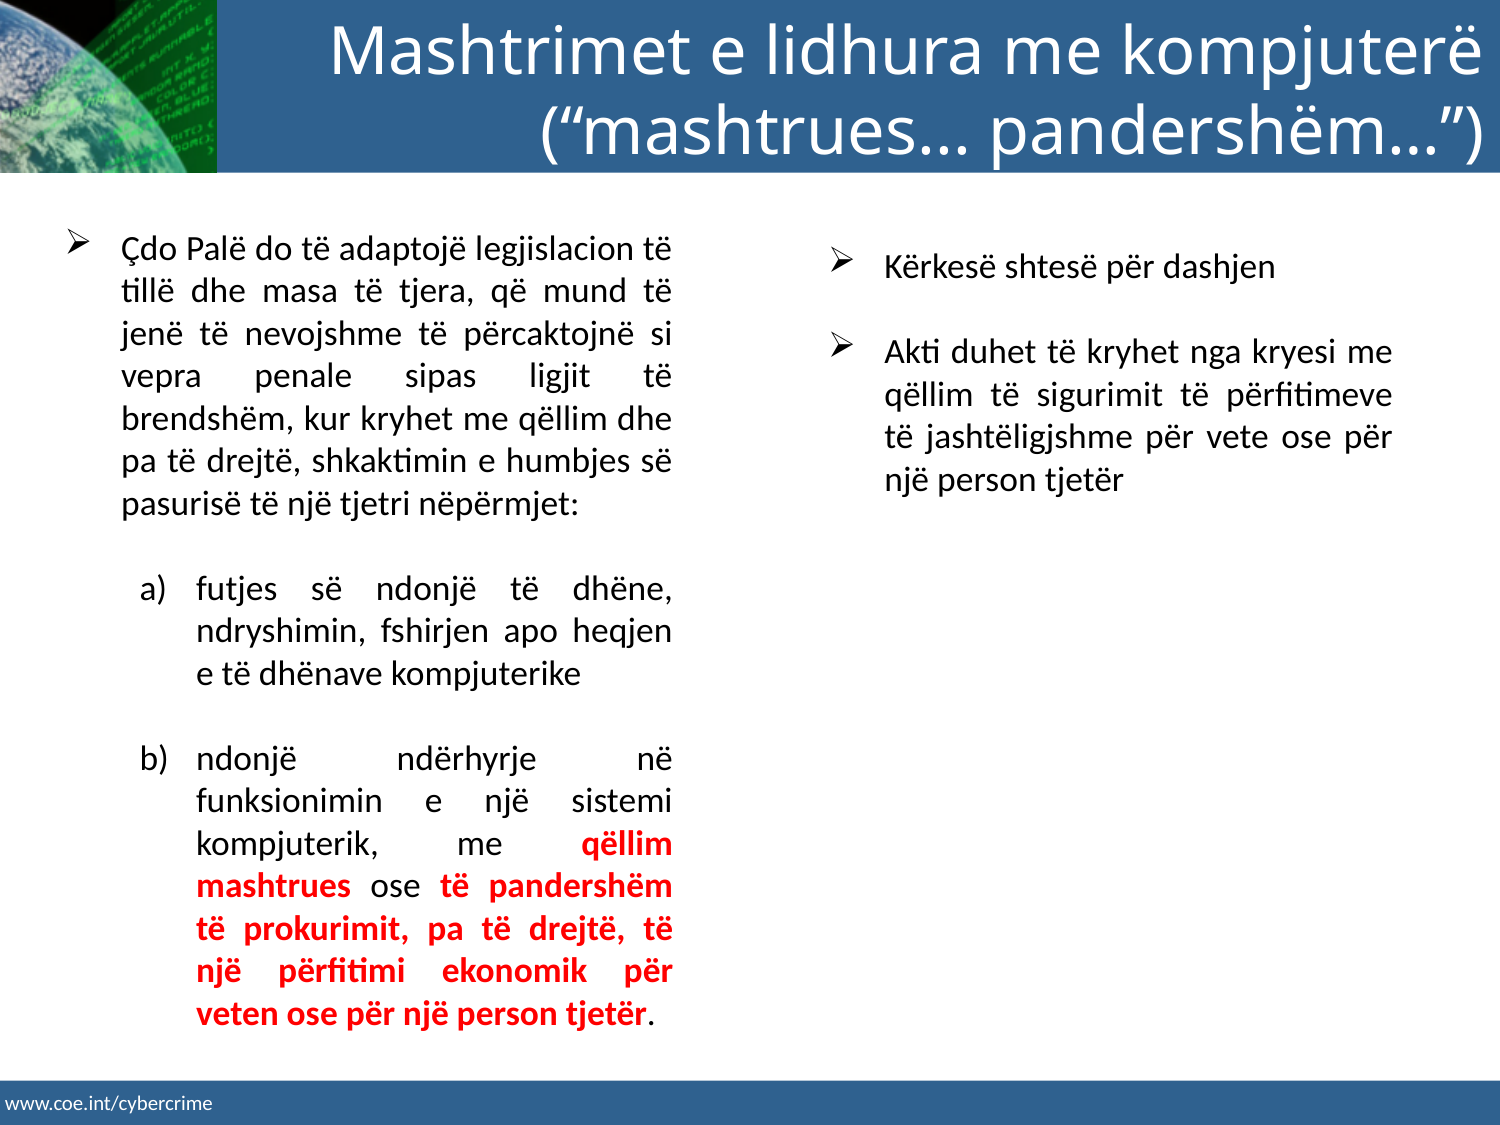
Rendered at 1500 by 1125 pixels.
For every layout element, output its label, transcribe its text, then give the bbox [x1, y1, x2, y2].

picture [0, 0, 217, 173]
text_box Çdo Palë do të adaptojë legjislacion të tillë dhe masa të tjera, që mund të jenë të nevojshme të përcaktojnë si vepra penale sipas ligjit të brendshëm, kur kryhet me qëllim dhe pa të drejtë, shkaktimin e humbjes së pasurisë të një tjetri nëpërmjet: futjes së ndonjë të dhëne, ndryshimin, fshirjen apo heqjen e të dhënave kompjuterike ndonjë ndërhyrje në funksionimin e një sistemi kompjuterik, me qëllim mashtrues ose të pandershëm të prokurimit, pa të drejtë, të një përfitimi ekonomik për veten ose për një person tjetër. [49, 217, 688, 1040]
text_box Mashtrimet e lidhura me kompjuterë (“mashtrues... pandershëm…”) [247, 0, 1500, 176]
text_box Kërkesë shtesë për dashjen Akti duhet të kryhet nga kryesi me qëllim të sigurimit të përfitimeve të jashtëligjshme për vete ose për një person tjetër [813, 235, 1409, 506]
